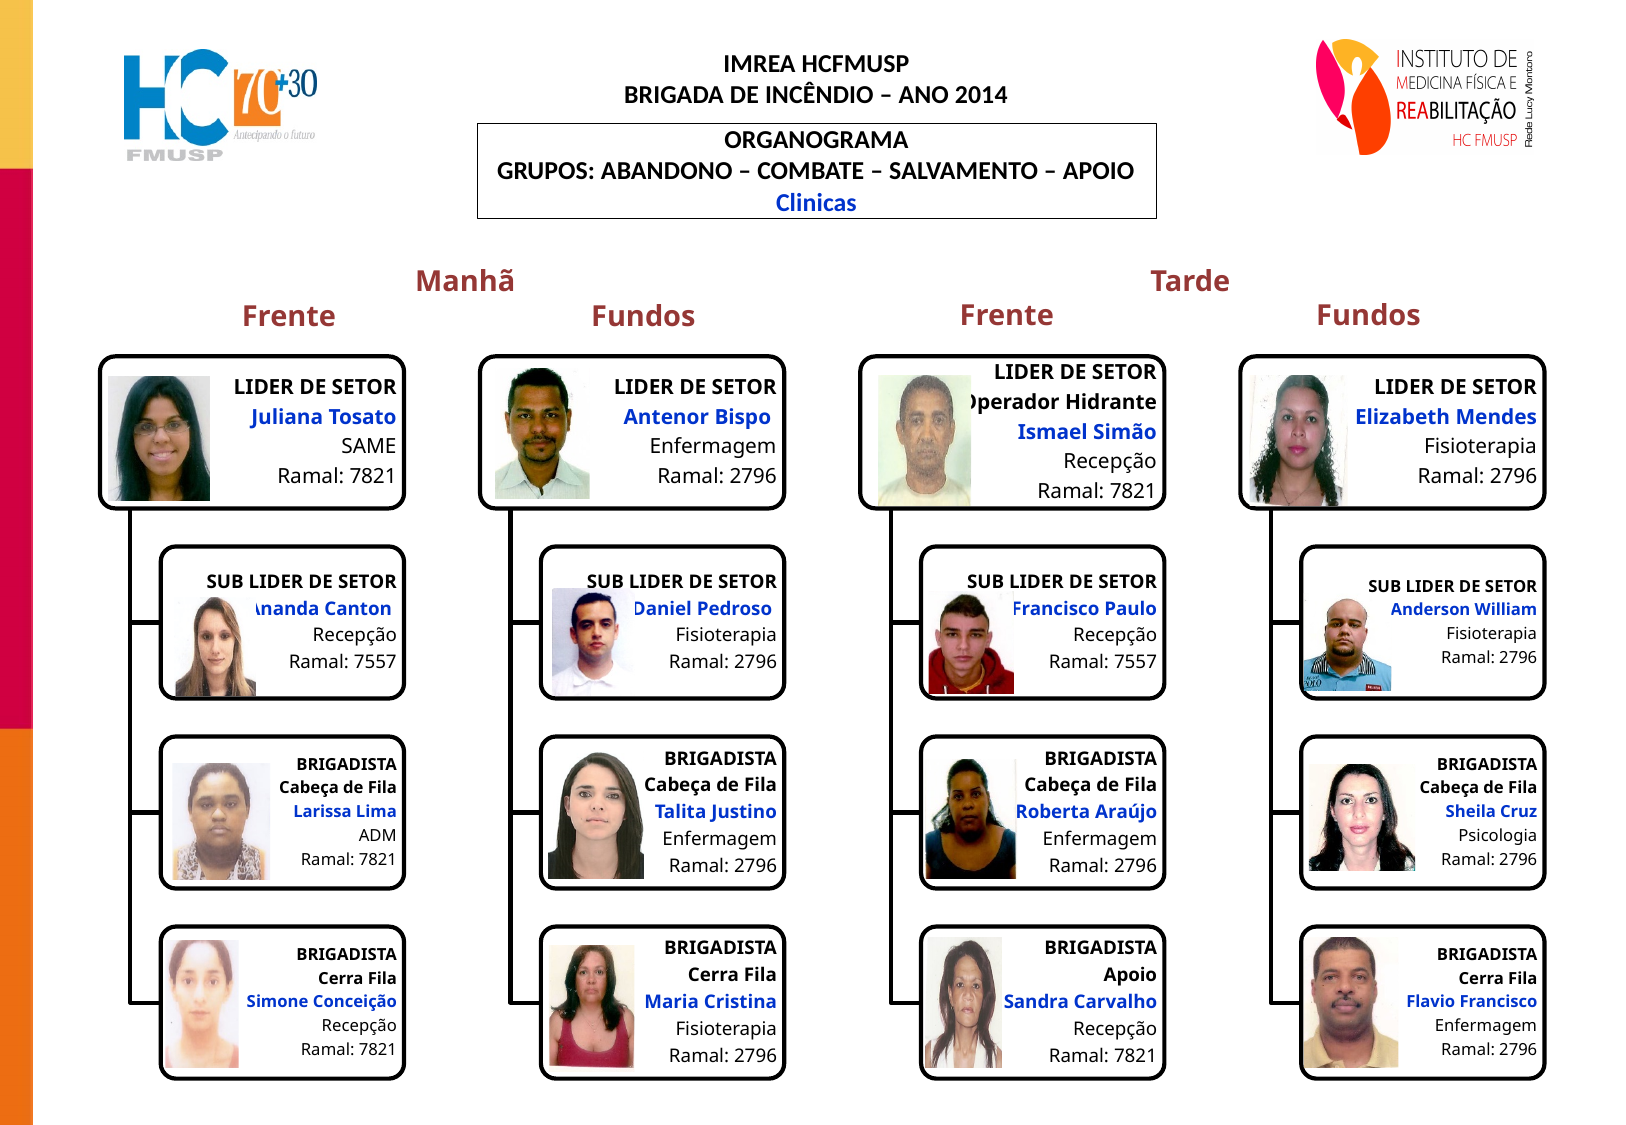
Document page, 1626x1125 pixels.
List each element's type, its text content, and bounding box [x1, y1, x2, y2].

picture [1303, 593, 1392, 692]
picture [0, 0, 34, 1125]
picture [1316, 39, 1534, 155]
text_box Manhã Frente Fundos [165, 255, 766, 308]
picture [1308, 764, 1416, 872]
text_box IMREA HCFMUSP BRIGADA DE INCÊNDIO – ANO 2014 [607, 39, 1025, 117]
text_box Tarde Frente Fundos [883, 254, 1498, 308]
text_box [99, 309, 1546, 1125]
picture [548, 945, 635, 1072]
picture [1249, 375, 1348, 506]
picture [924, 937, 1002, 1068]
picture [107, 376, 211, 501]
picture [877, 375, 972, 506]
picture [165, 940, 239, 1068]
picture [494, 368, 590, 499]
picture [173, 597, 256, 697]
picture [124, 49, 317, 162]
picture [924, 759, 1018, 880]
picture [172, 762, 271, 880]
picture [548, 751, 644, 880]
picture [1303, 937, 1399, 1068]
picture [552, 588, 635, 697]
picture [928, 590, 1015, 694]
text_box ORGANOGRAMA GRUPOS: ABANDONO – COMBATE – SALVAMENTO – APOIO Clinicas [475, 121, 1158, 221]
